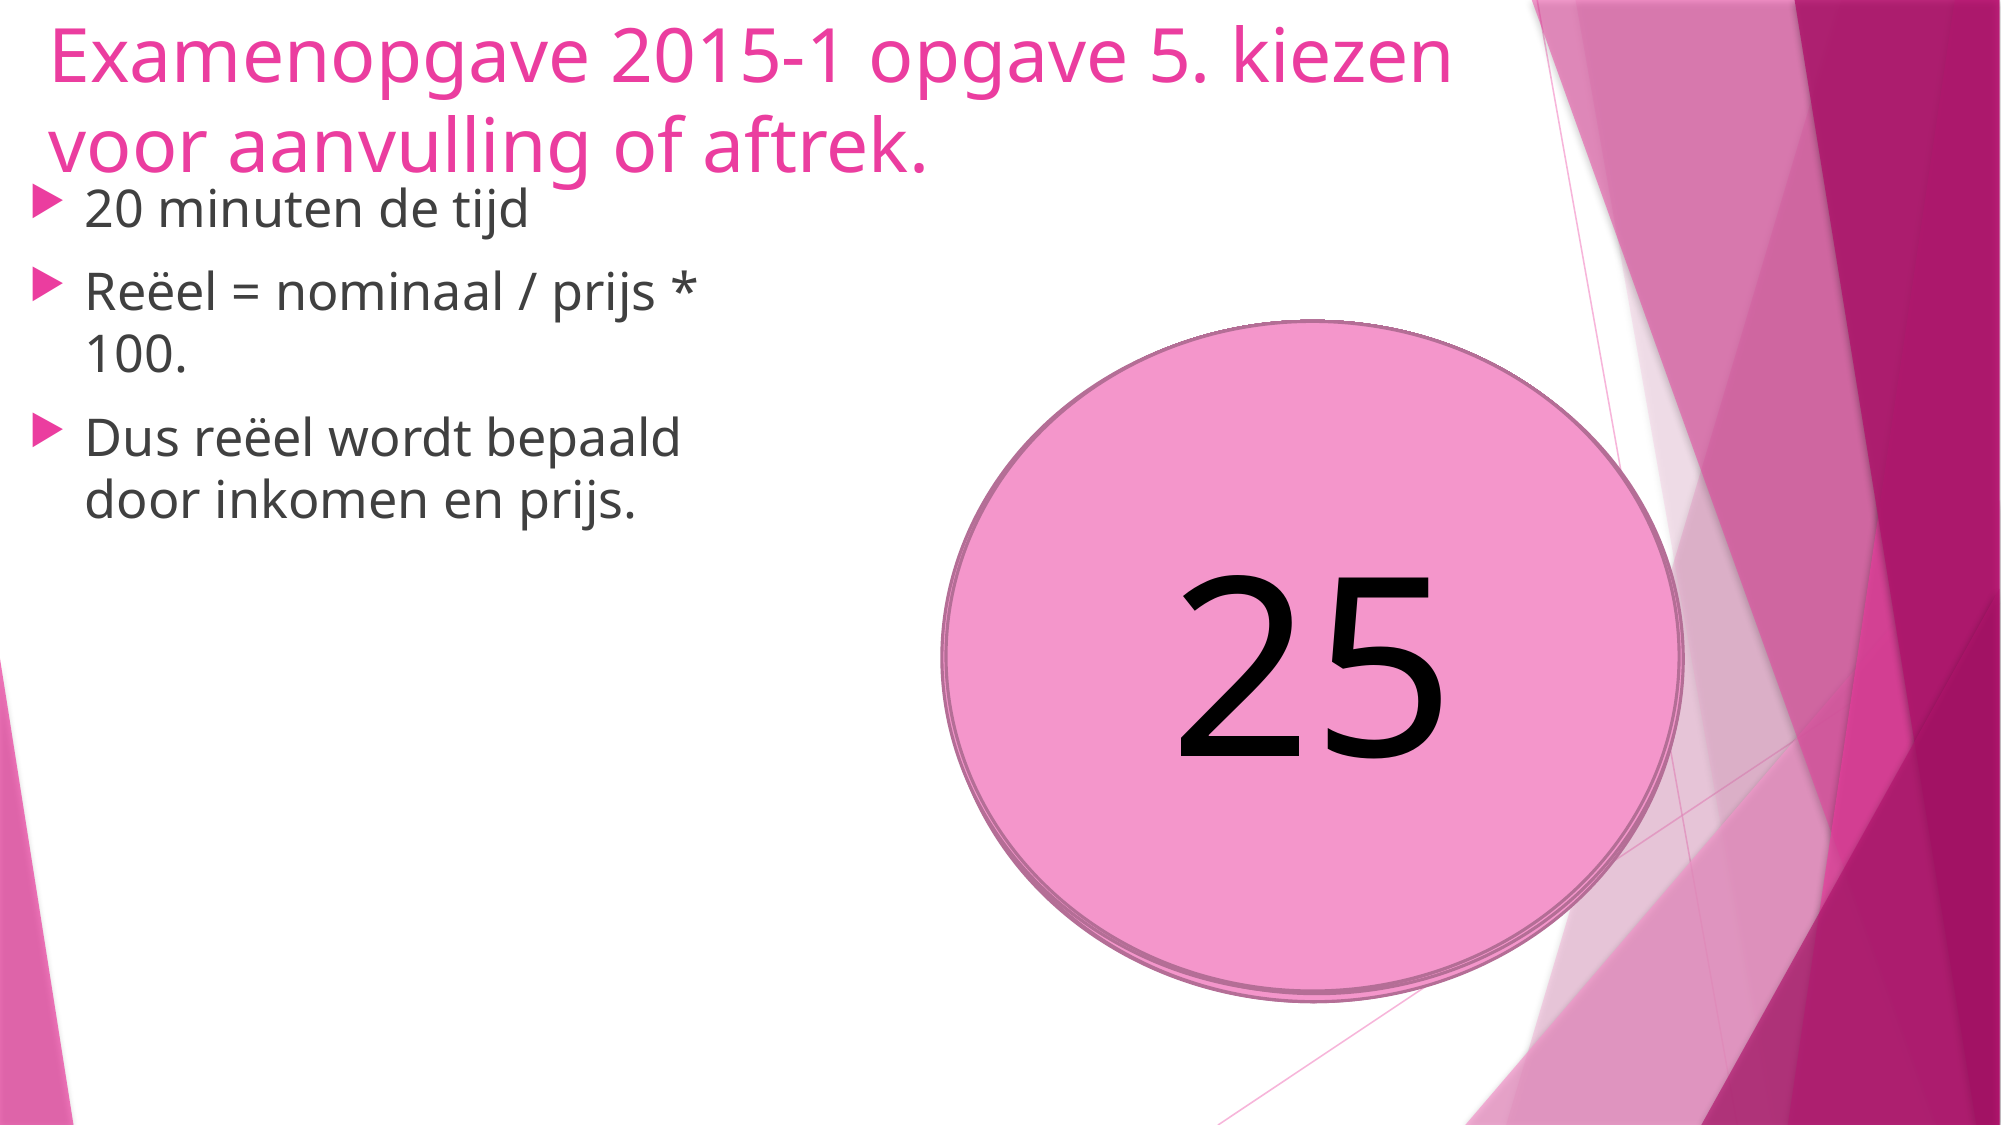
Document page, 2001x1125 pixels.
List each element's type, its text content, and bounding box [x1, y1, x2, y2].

text_box 23 [1285, 413, 1685, 996]
list 20 minuten de tijd Reëel = nominaal / prijs * 100. Dus reëel wordt bepaald door inkomen en prijs. [13, 167, 818, 1013]
text_box 24 [940, 361, 1348, 994]
text_box 25 [944, 319, 1681, 993]
text_box 22 [1008, 771, 1665, 1004]
title Examenopgave 2015-1 opgave 5. kiezen voor aanvulling of aftrek. [33, 0, 1494, 260]
